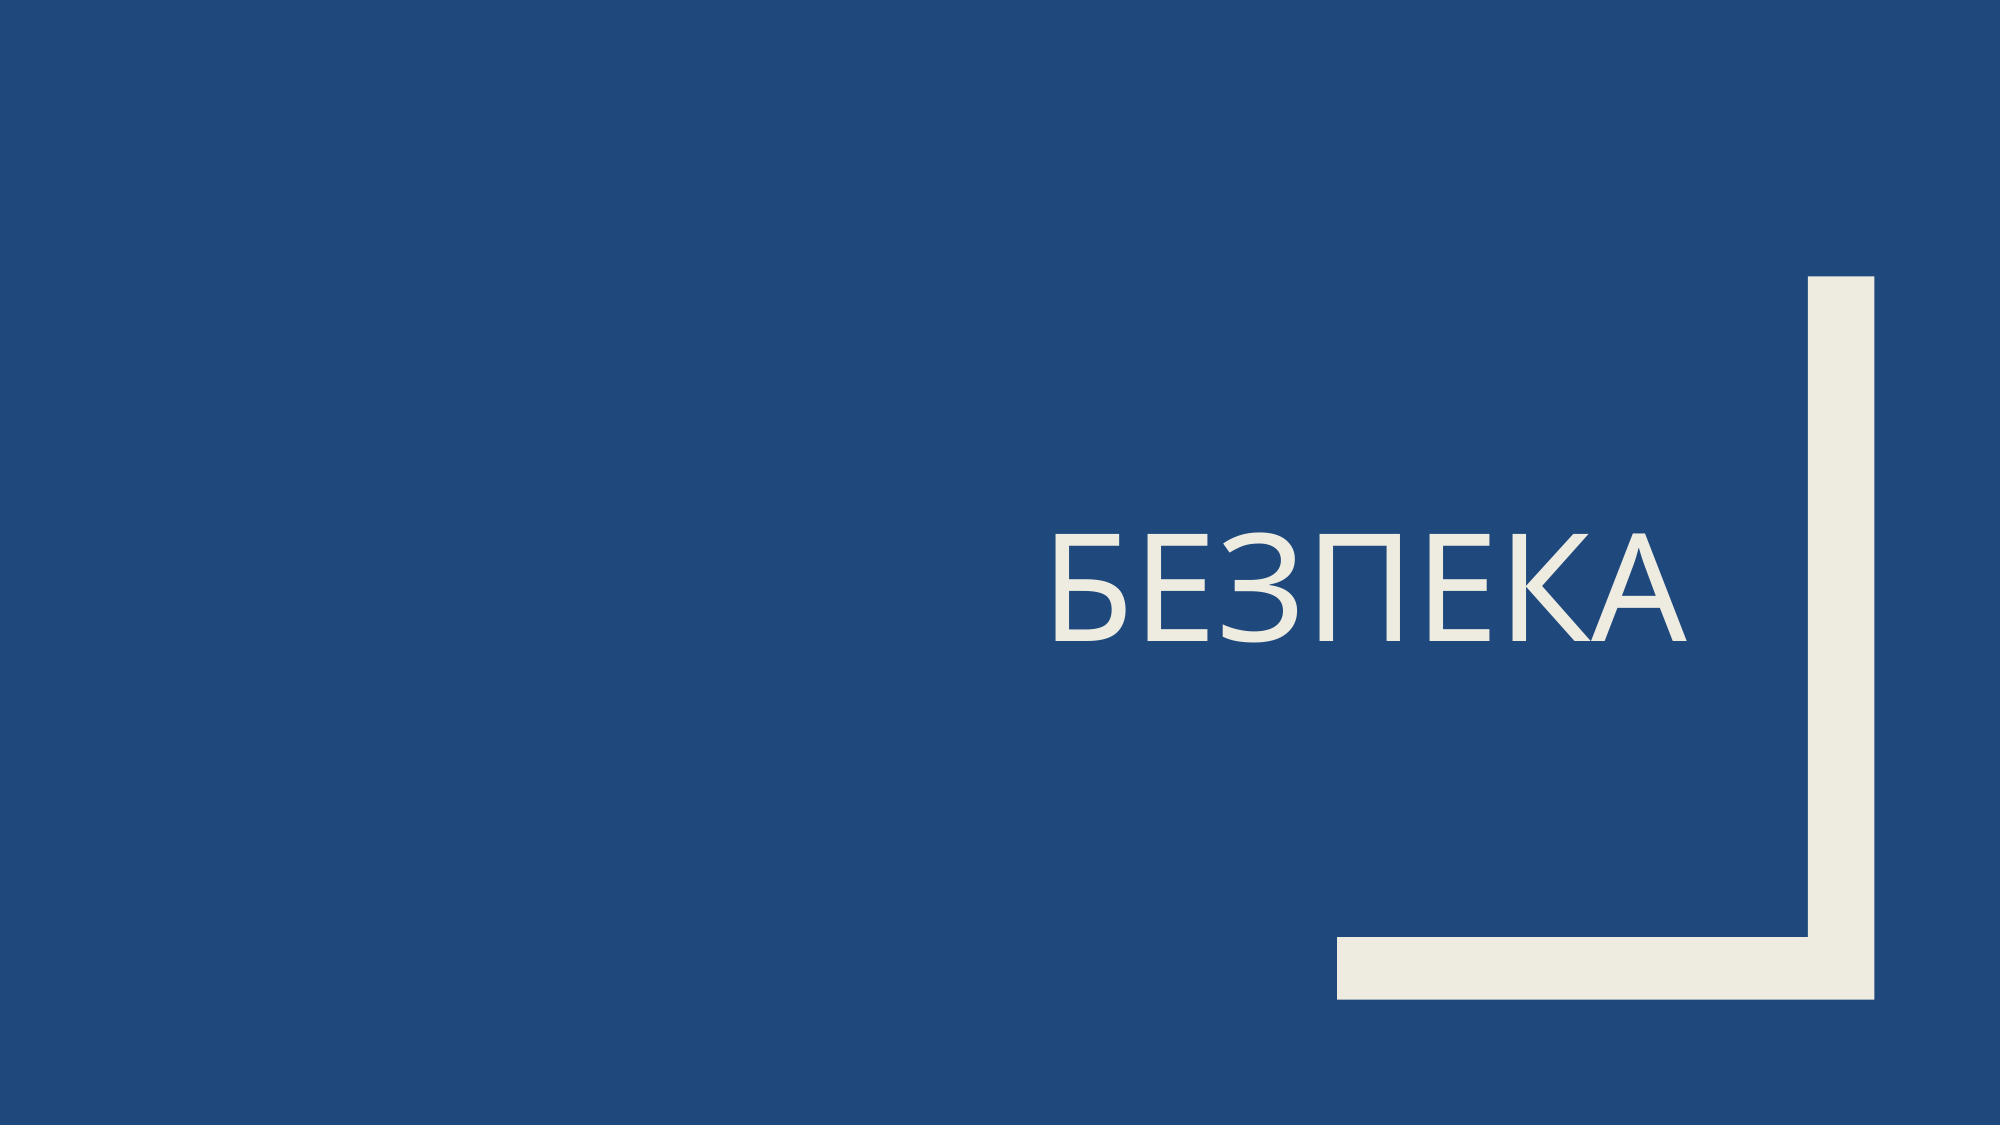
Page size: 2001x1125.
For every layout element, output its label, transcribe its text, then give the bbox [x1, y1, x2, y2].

title БЕЗПЕКА [125, 213, 1703, 682]
